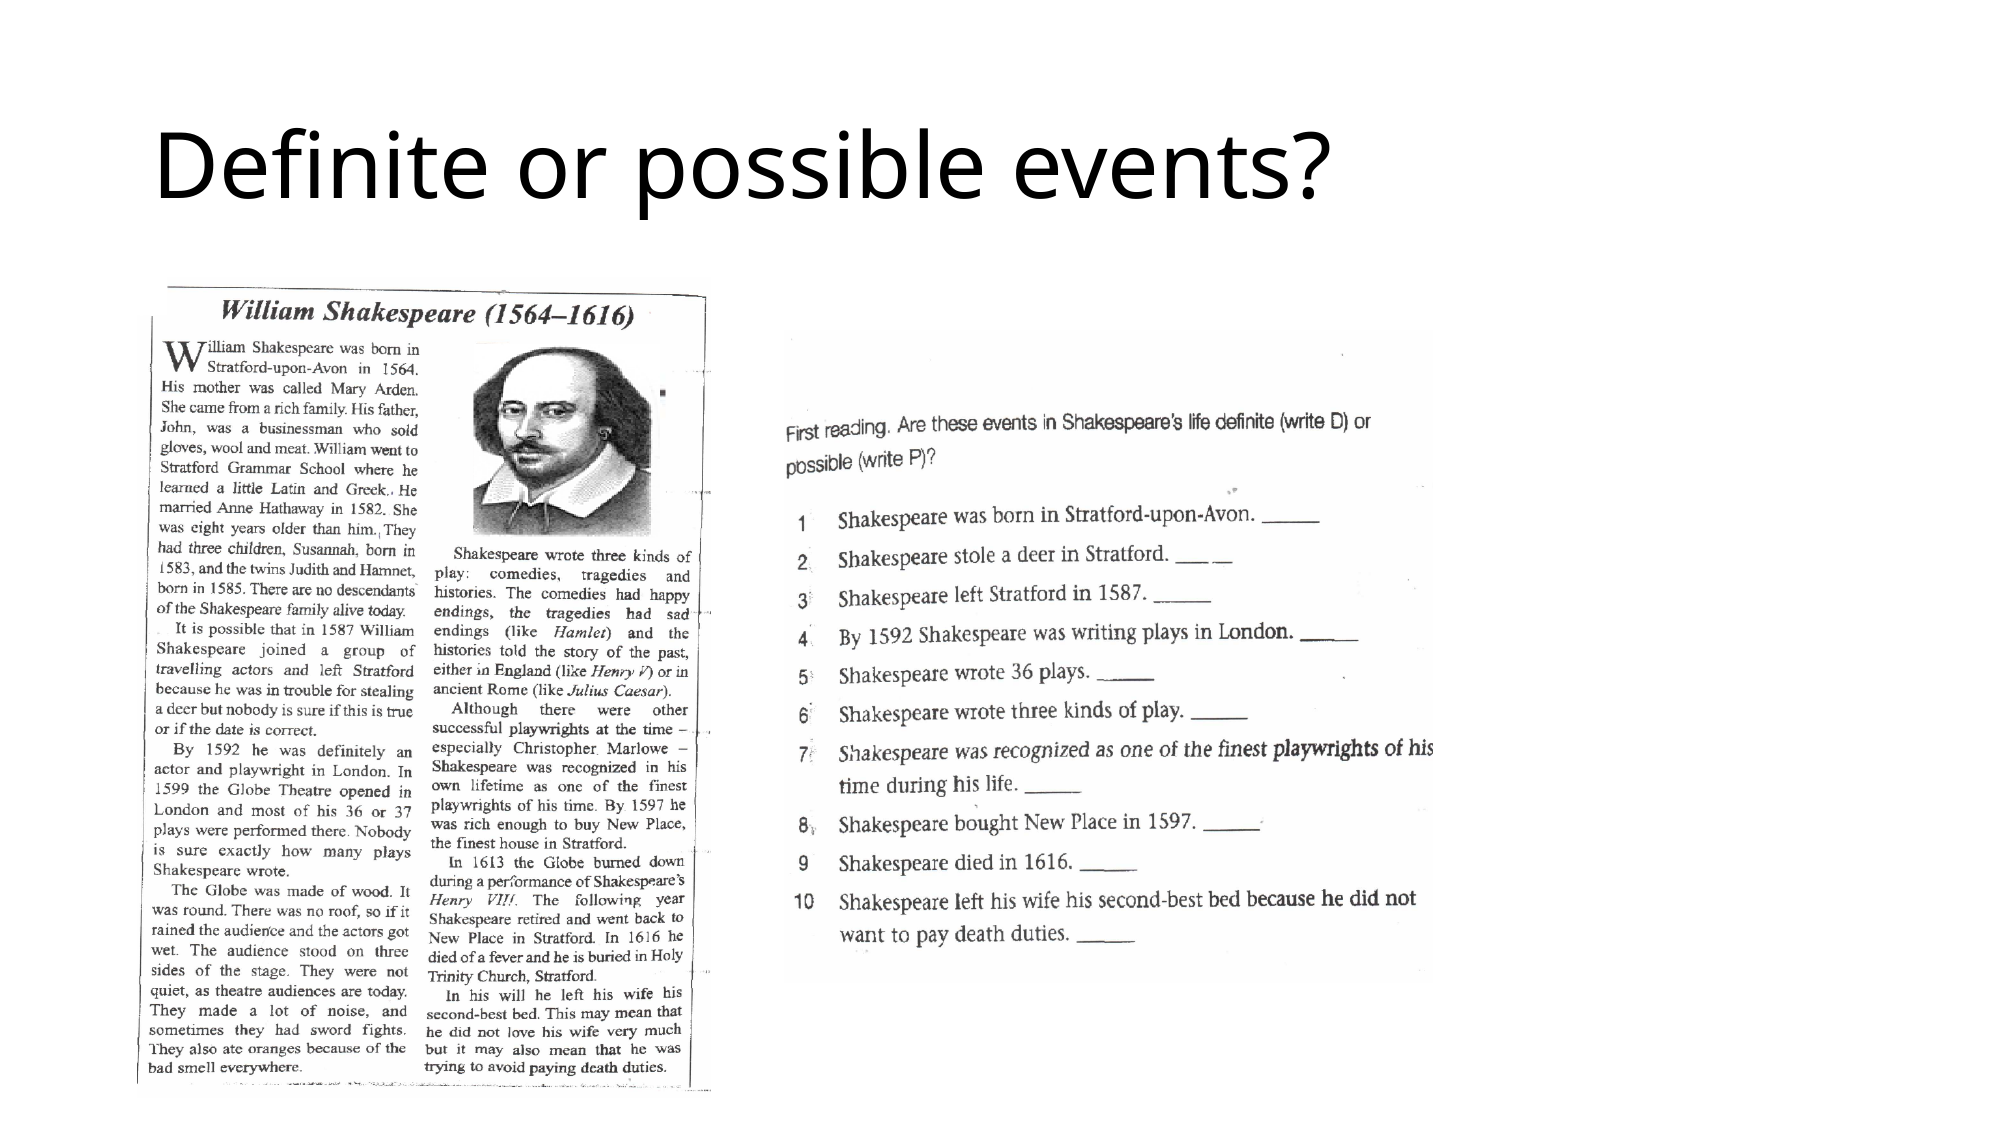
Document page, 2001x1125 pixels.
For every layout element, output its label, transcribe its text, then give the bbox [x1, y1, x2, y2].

picture [784, 330, 1433, 983]
title Definite or possible events? [137, 59, 1863, 278]
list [137, 277, 711, 1098]
